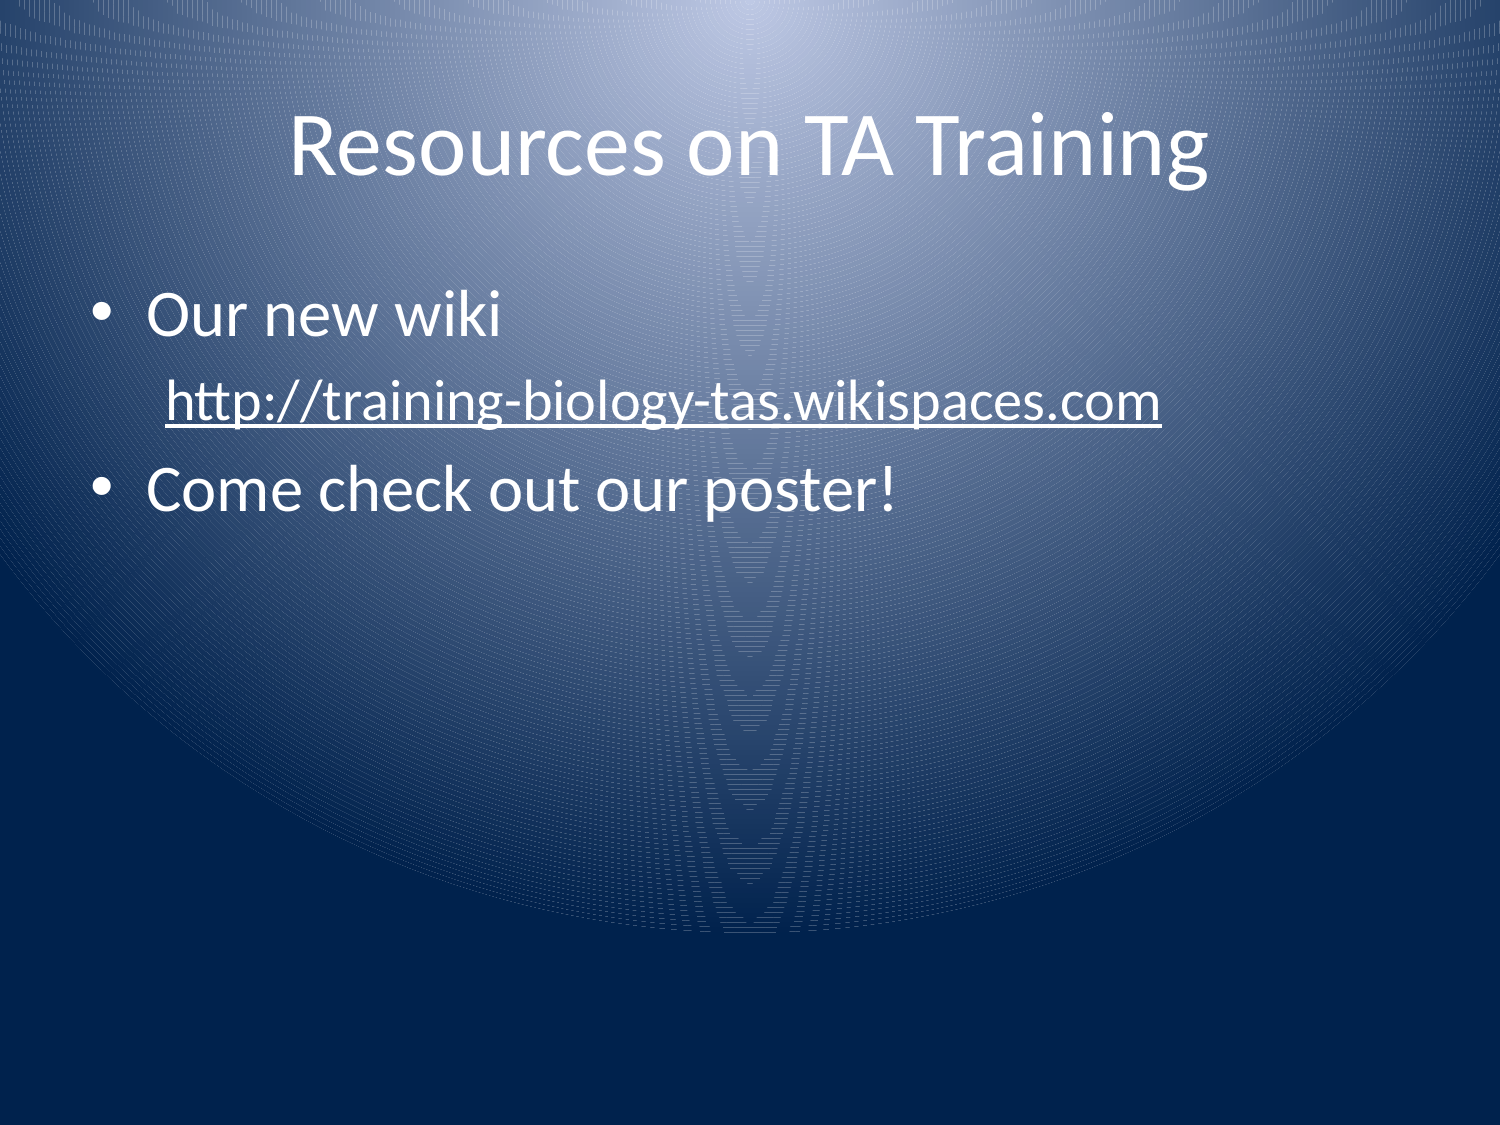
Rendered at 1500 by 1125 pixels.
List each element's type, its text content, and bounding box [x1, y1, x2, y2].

title Resources on TA Training [75, 45, 1425, 233]
list Our new wiki http://training-biology-tas.wikispaces.com Come check out our poster! [75, 262, 1425, 1005]
